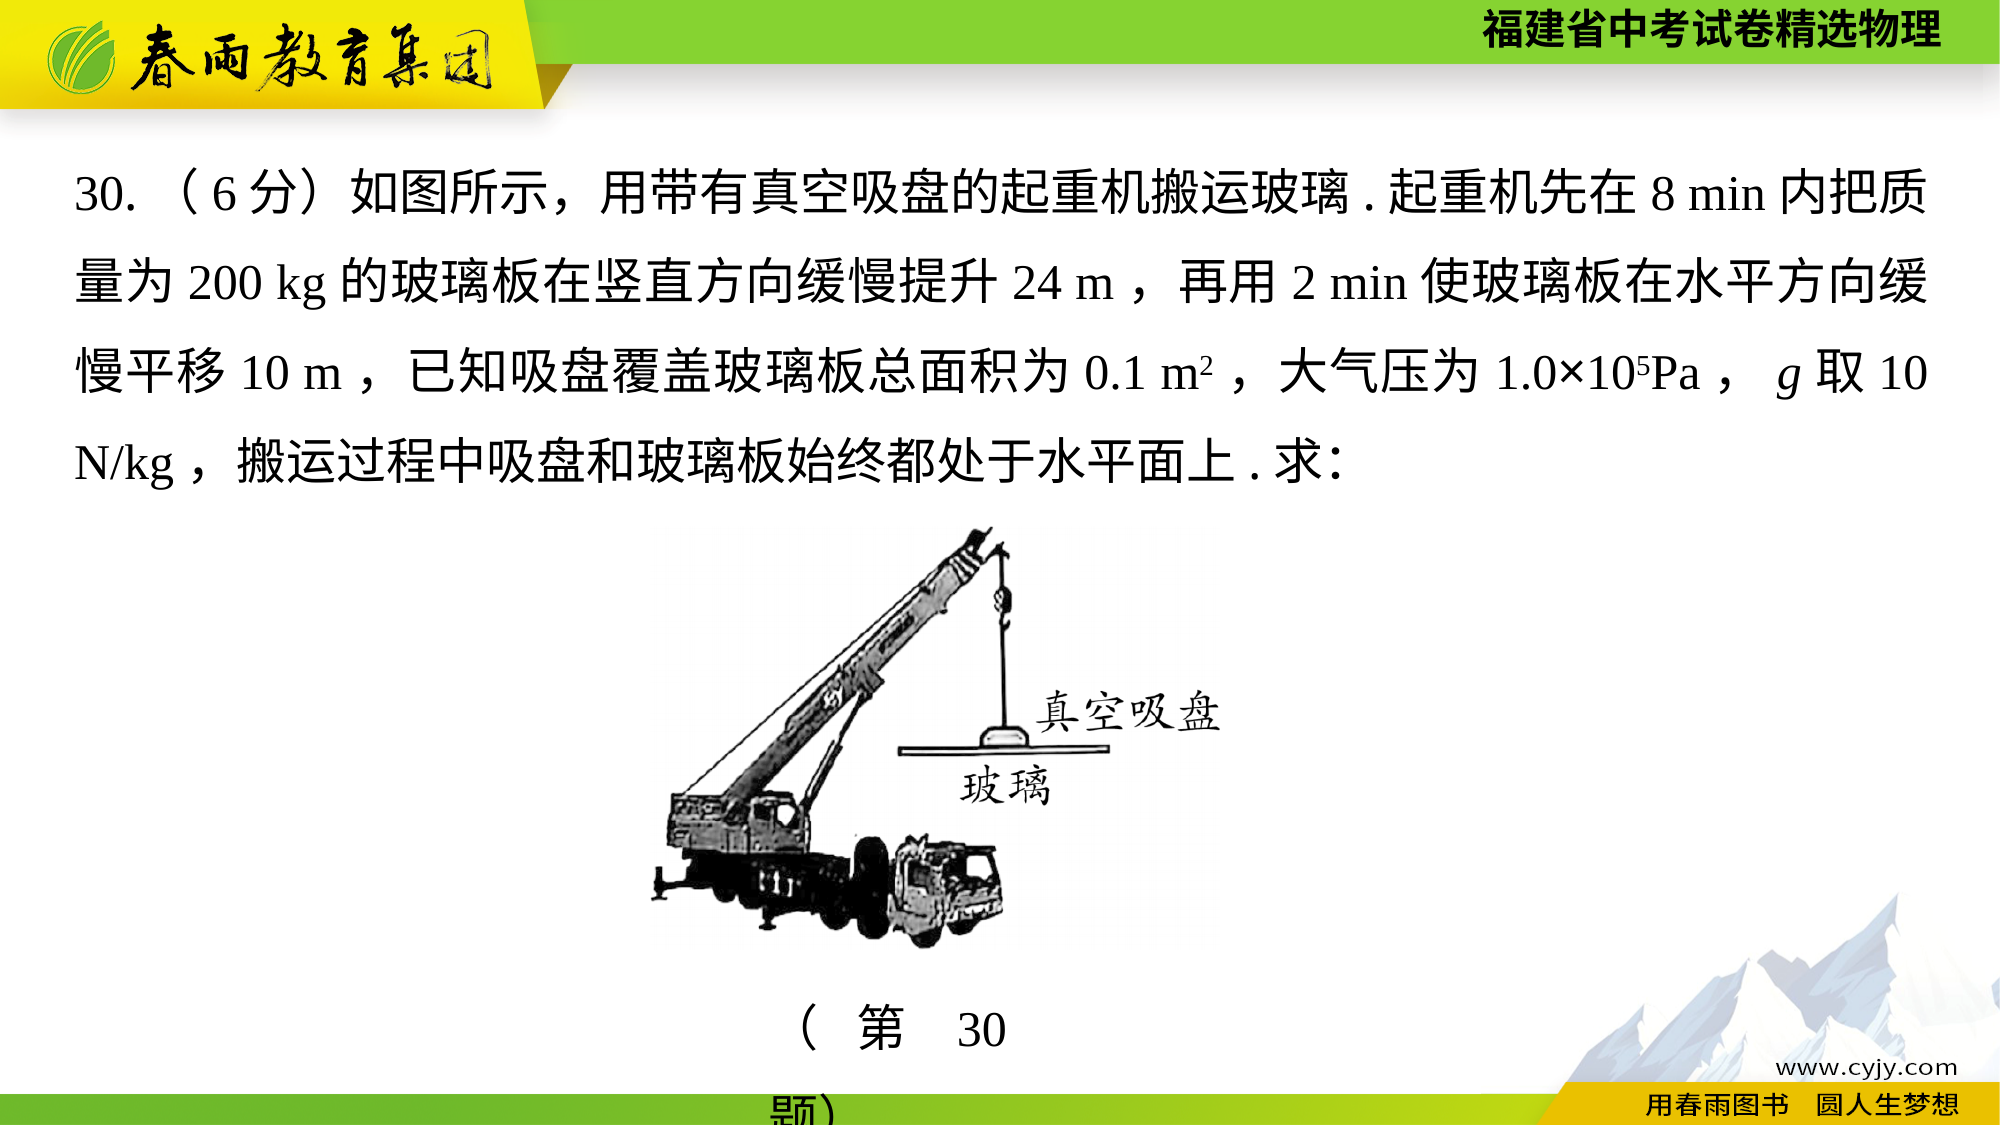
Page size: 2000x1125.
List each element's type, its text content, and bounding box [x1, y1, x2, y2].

list 30.（6分）如图所示，用带有真空吸盘的起重机搬运玻璃.起重机先在8 min内把质量为200 kg的玻璃板在竖直方向缓慢提升24 m，再用2 min使玻璃板在水平方向缓慢平移10 m，已知吸盘覆盖玻璃板总面积为0.1 m2，大气压为1.0×105Pa，g取10 N/kg，搬运过程中吸盘和玻璃板始终都处于水平面上.求： [59, 122, 1944, 490]
picture [0, 0, 2000, 1125]
text_box （第30题） [753, 964, 1034, 1065]
